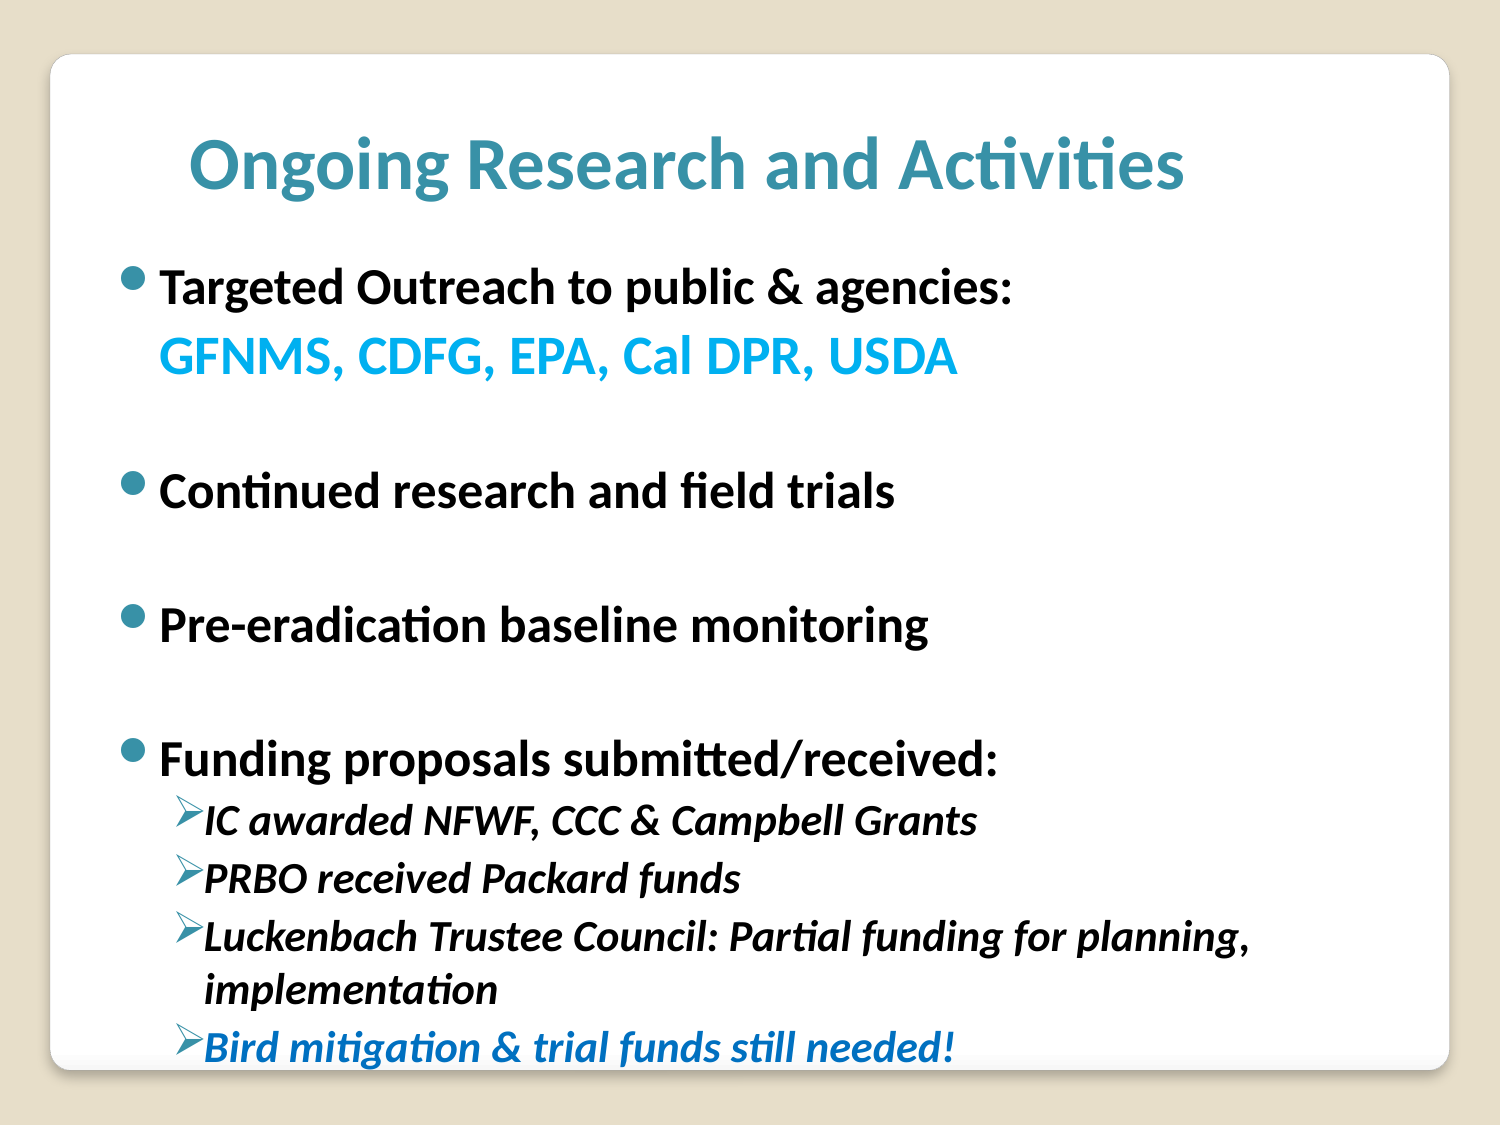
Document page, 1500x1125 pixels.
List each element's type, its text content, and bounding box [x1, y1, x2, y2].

list Targeted Outreach to public & agencies: GFNMS, CDFG, EPA, Cal DPR, USDA Continued research and field trials Pre-eradication baseline monitoring Funding proposals submitted/received: IC awarded NFWF, CCC & Campbell Grants PRBO received Packard funds Luckenbach Trustee Council: Partial funding for planning, implementation Bird mitigation & trial funds still needed! [87, 237, 1450, 1088]
title Ongoing Research and Activities [174, 99, 1350, 213]
